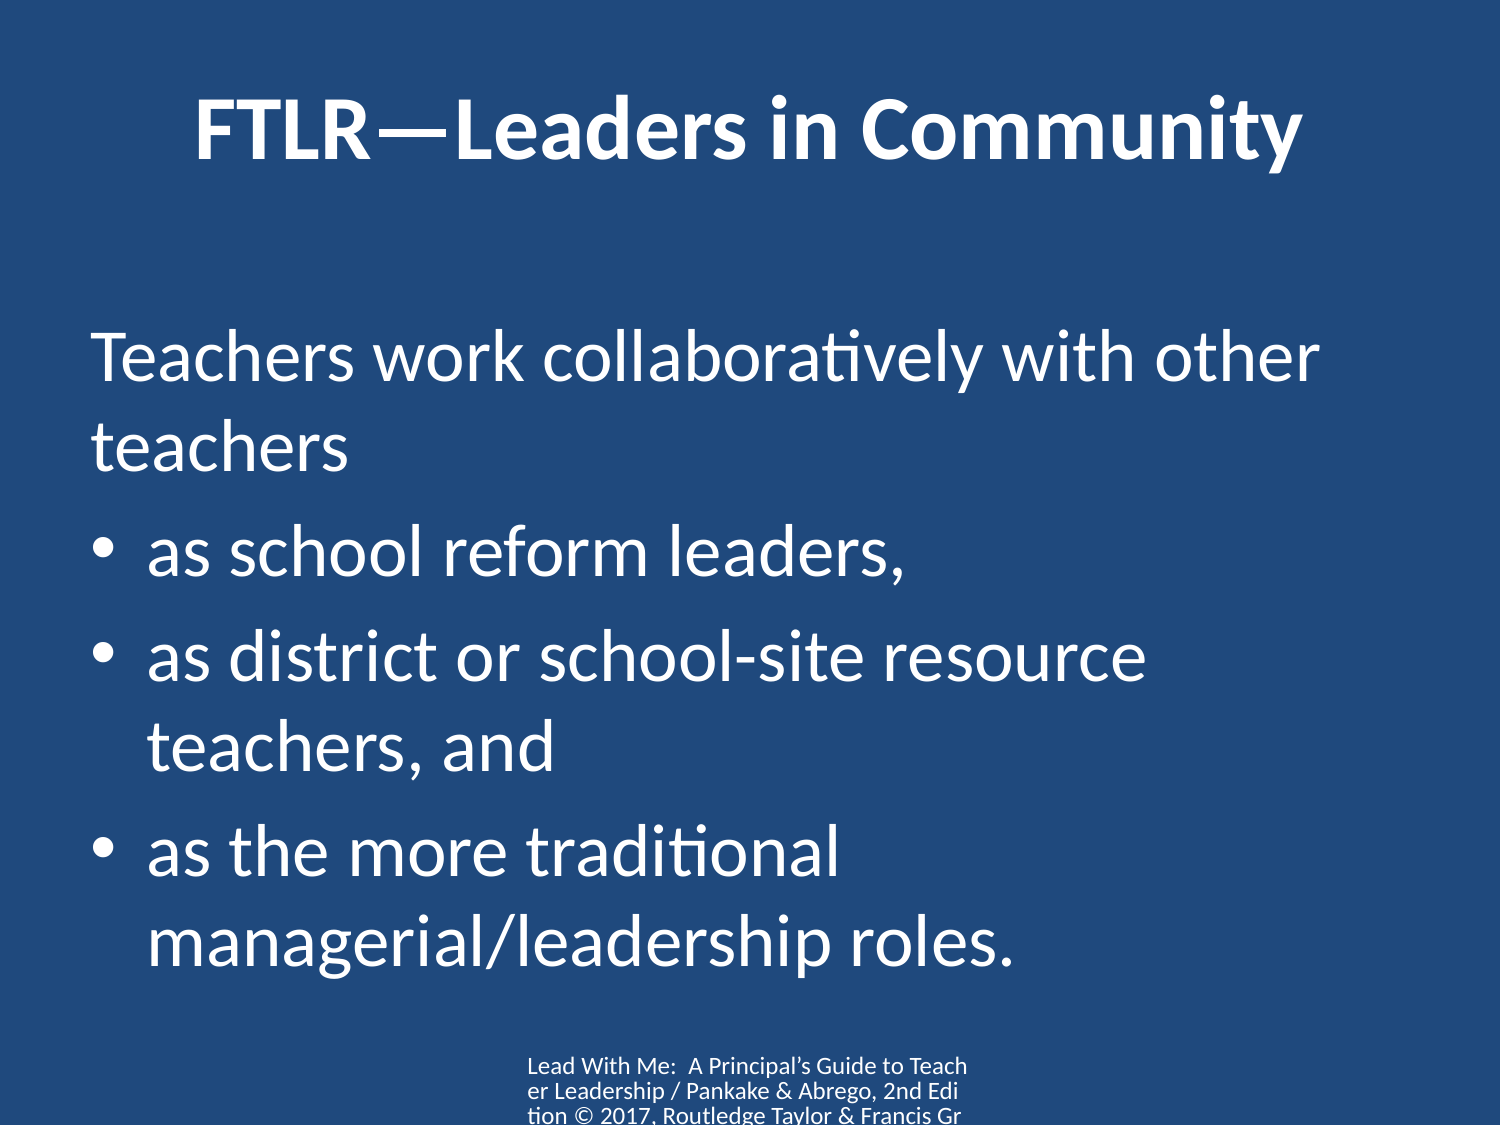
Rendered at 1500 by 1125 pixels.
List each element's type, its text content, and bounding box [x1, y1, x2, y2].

title FTLR—Leaders in Community [75, 75, 1425, 280]
footer Lead With Me: A Principal’s Guide to Teacher Leadership / Pankake & Abrego, 2nd Edition © 2017, Routledge Taylor & Francis Group [512, 1034, 988, 1095]
list Teachers work collaboratively with other teachers as school reform leaders, as district or school-site resource teachers, and as the more traditional managerial/leadership roles. [75, 298, 1425, 1056]
